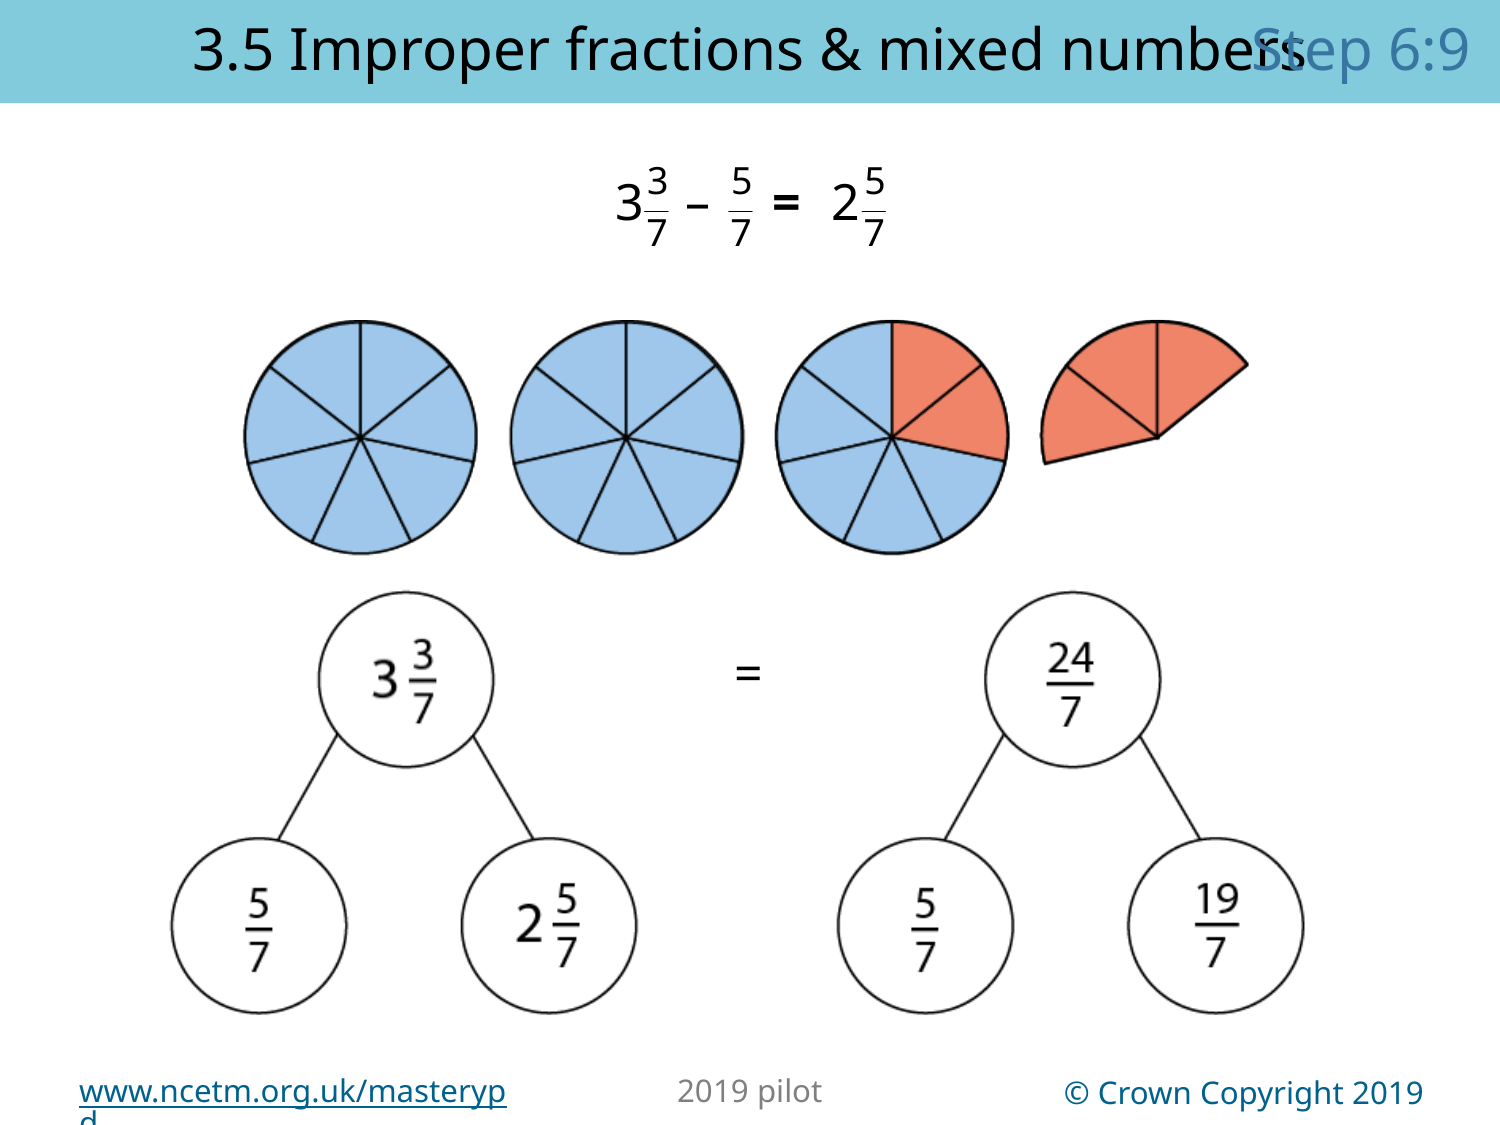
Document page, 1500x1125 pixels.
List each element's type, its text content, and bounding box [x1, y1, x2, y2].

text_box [613, 160, 757, 252]
list Step 6:9 [0, 0, 1500, 104]
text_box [732, 666, 768, 697]
picture [826, 587, 1319, 1042]
picture [101, 295, 1399, 570]
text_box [771, 160, 891, 252]
picture [89, 587, 659, 1042]
